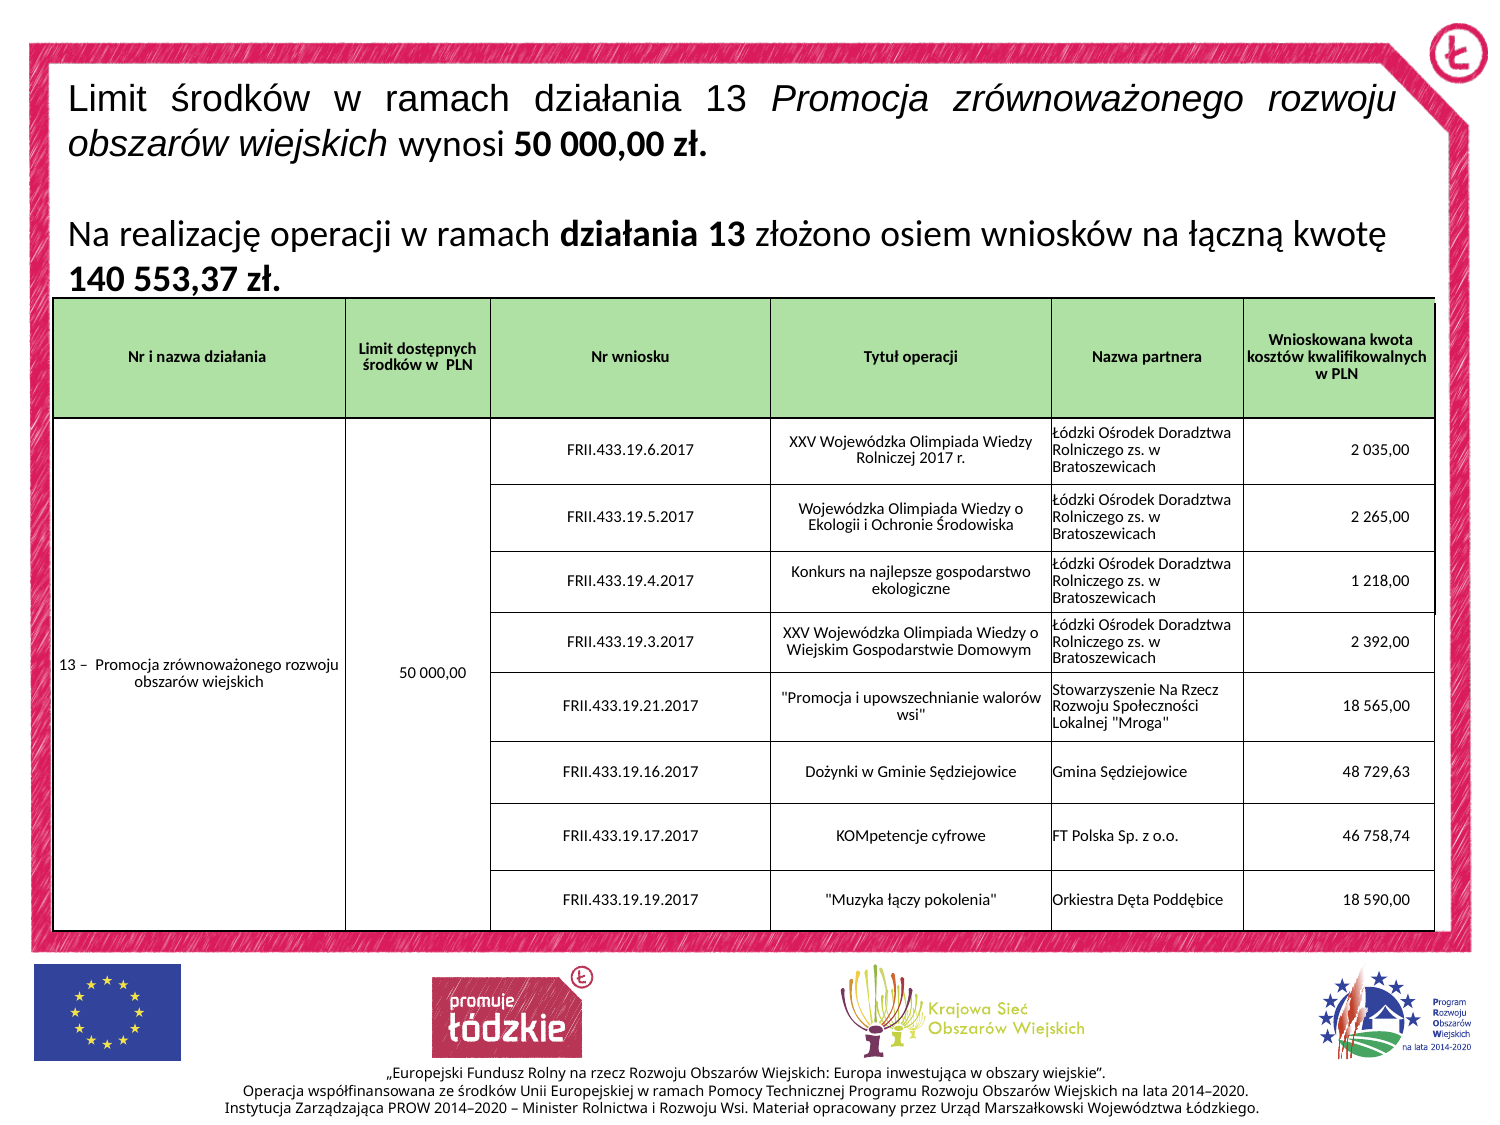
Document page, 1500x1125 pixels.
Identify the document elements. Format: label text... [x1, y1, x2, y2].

text_box „Europejski Fundusz Rolny na rzecz Rozwoju Obszarów Wiejskich: Europa inwestująca w obszary wiejskie”. Operacja współfinansowana ze środków Unii Europejskiej w ramach Pomocy Technicznej Programu Rozwoju Obszarów Wiejskich na lata 2014–2020. Instytucja Zarządzająca PROW 2014–2020 – Minister Rolnictwa i Rozwoju Wsi. Materiał opracowany przez Urząd Marszałkowski Województwa Łódzkiego. [209, 1071, 1283, 1124]
picture [32, 959, 1474, 1063]
picture [29, 23, 1489, 953]
